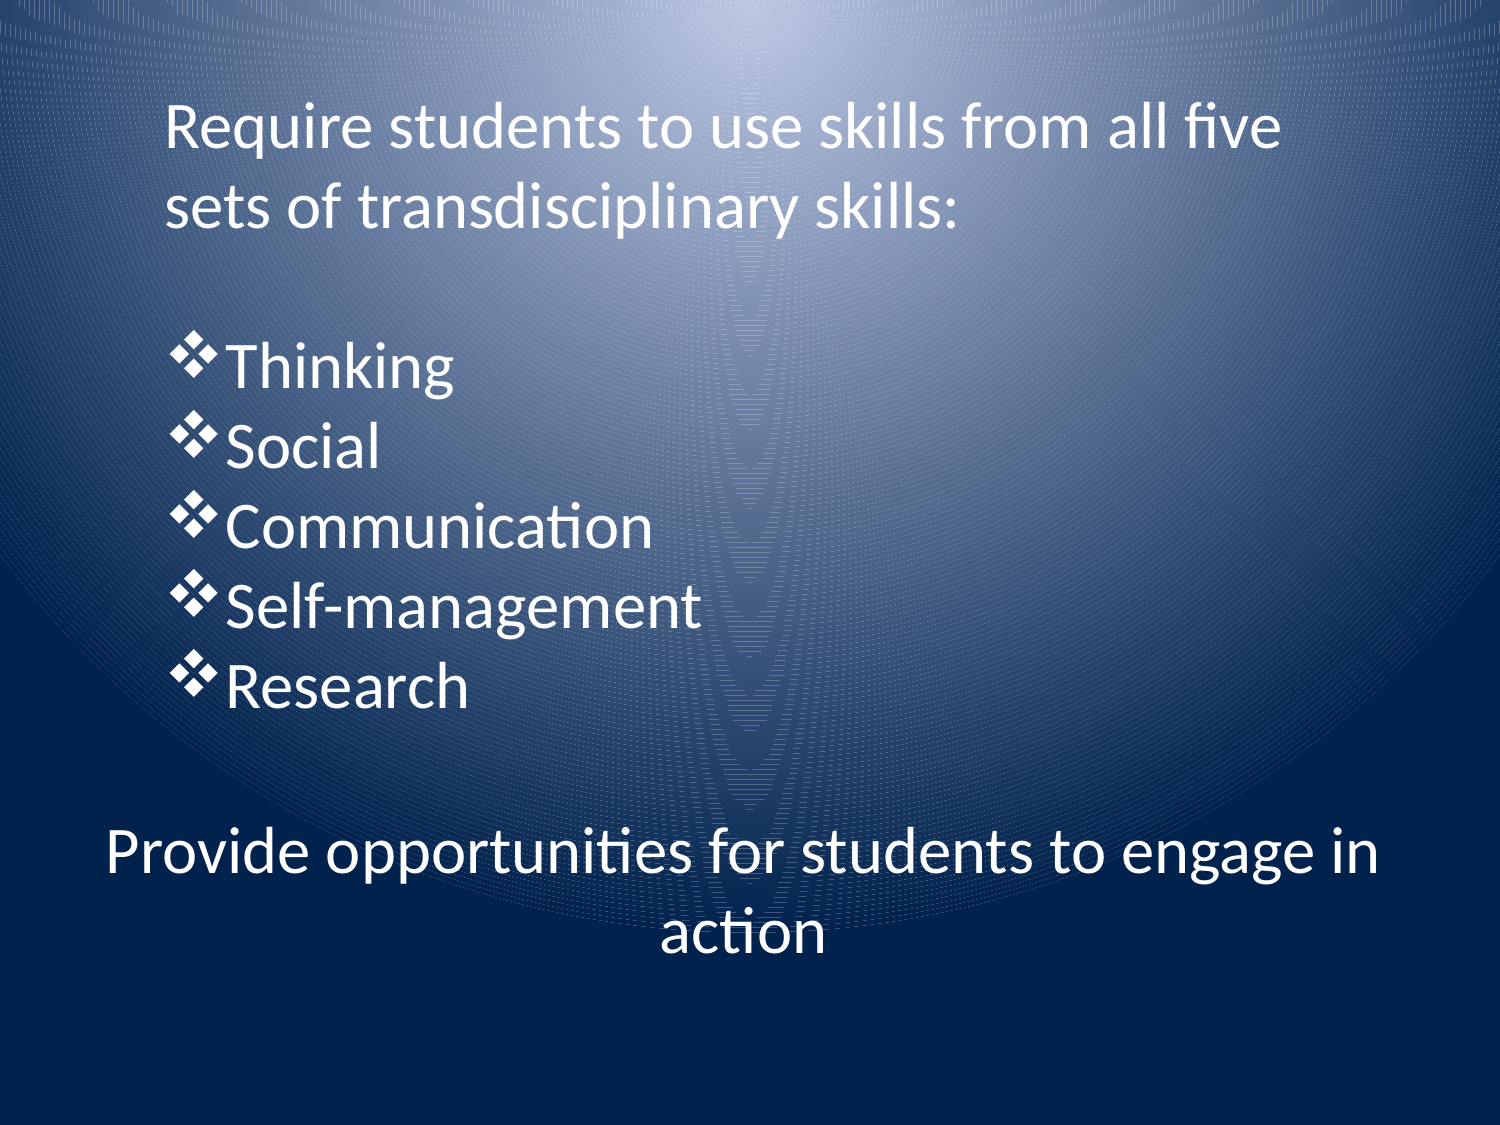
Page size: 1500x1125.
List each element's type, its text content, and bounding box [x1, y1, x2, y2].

text_box Require students to use skills from all five sets of transdisciplinary skills: Thinking Social Communication Self-management Research [150, 74, 1400, 730]
text_box Provide opportunities for students to engage in action [37, 799, 1450, 975]
